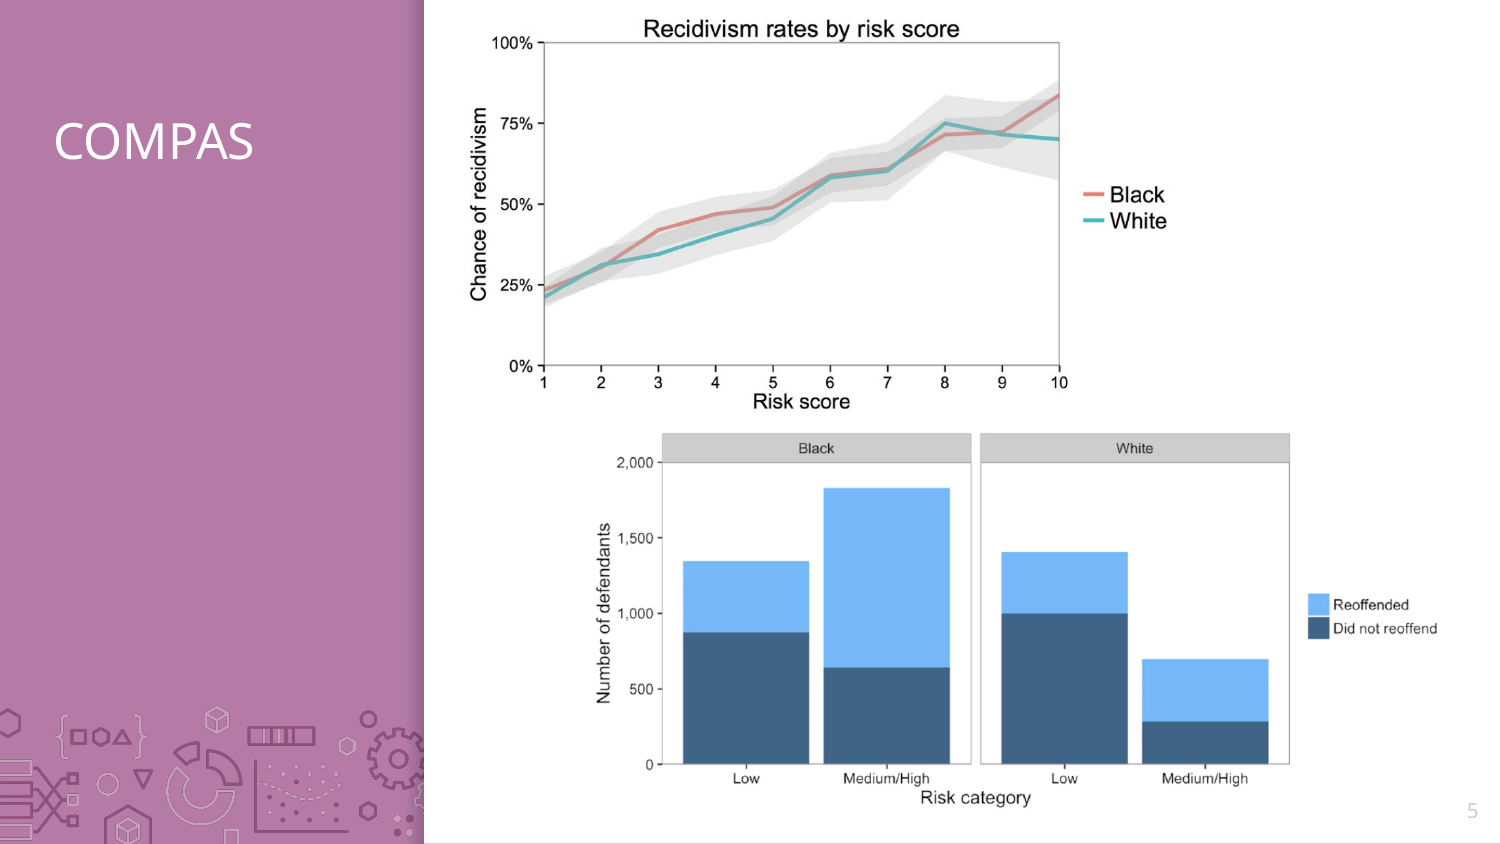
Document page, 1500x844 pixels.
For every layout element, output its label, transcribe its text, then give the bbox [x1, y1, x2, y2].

picture [0, 701, 424, 844]
slide_number 5 [1403, 779, 1494, 844]
title COMPAS [38, 94, 375, 748]
picture [462, 13, 1455, 823]
